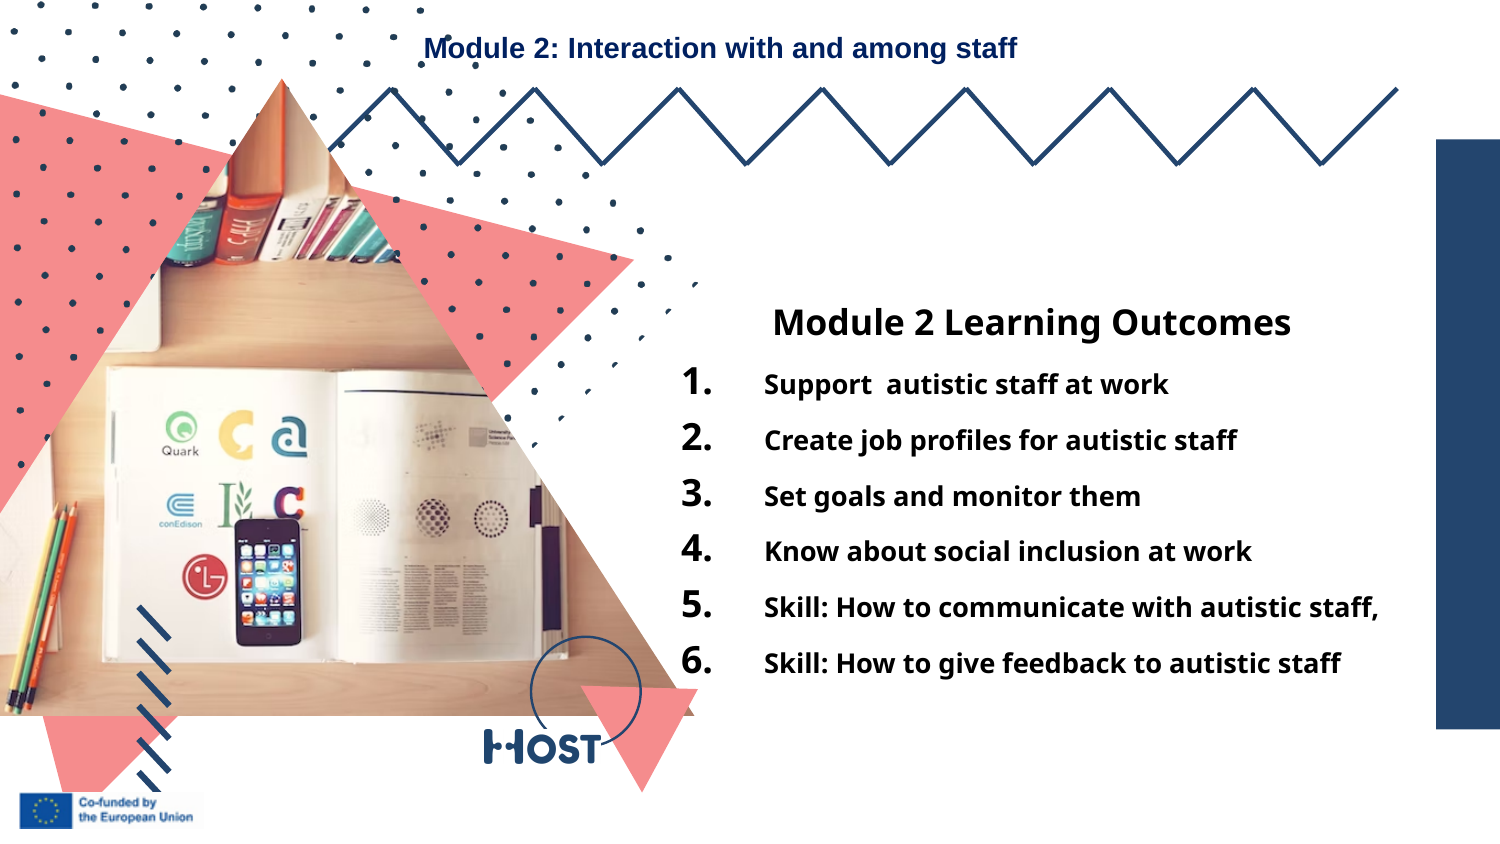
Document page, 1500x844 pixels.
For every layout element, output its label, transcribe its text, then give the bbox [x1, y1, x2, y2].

picture [533, 639, 639, 716]
text_box Module 2: Interaction with and among staff [408, 10, 1136, 68]
picture [18, 792, 204, 829]
picture [0, 0, 701, 730]
list Module 2 Learning Outcomes Support autistic staff at work Create job profiles for autistic staff Set goals and monitor them Know about social inclusion at work Skill: How to communicate with autistic staff, Skill: How to give feedback to autistic staff [666, 258, 1399, 740]
picture [484, 729, 601, 764]
